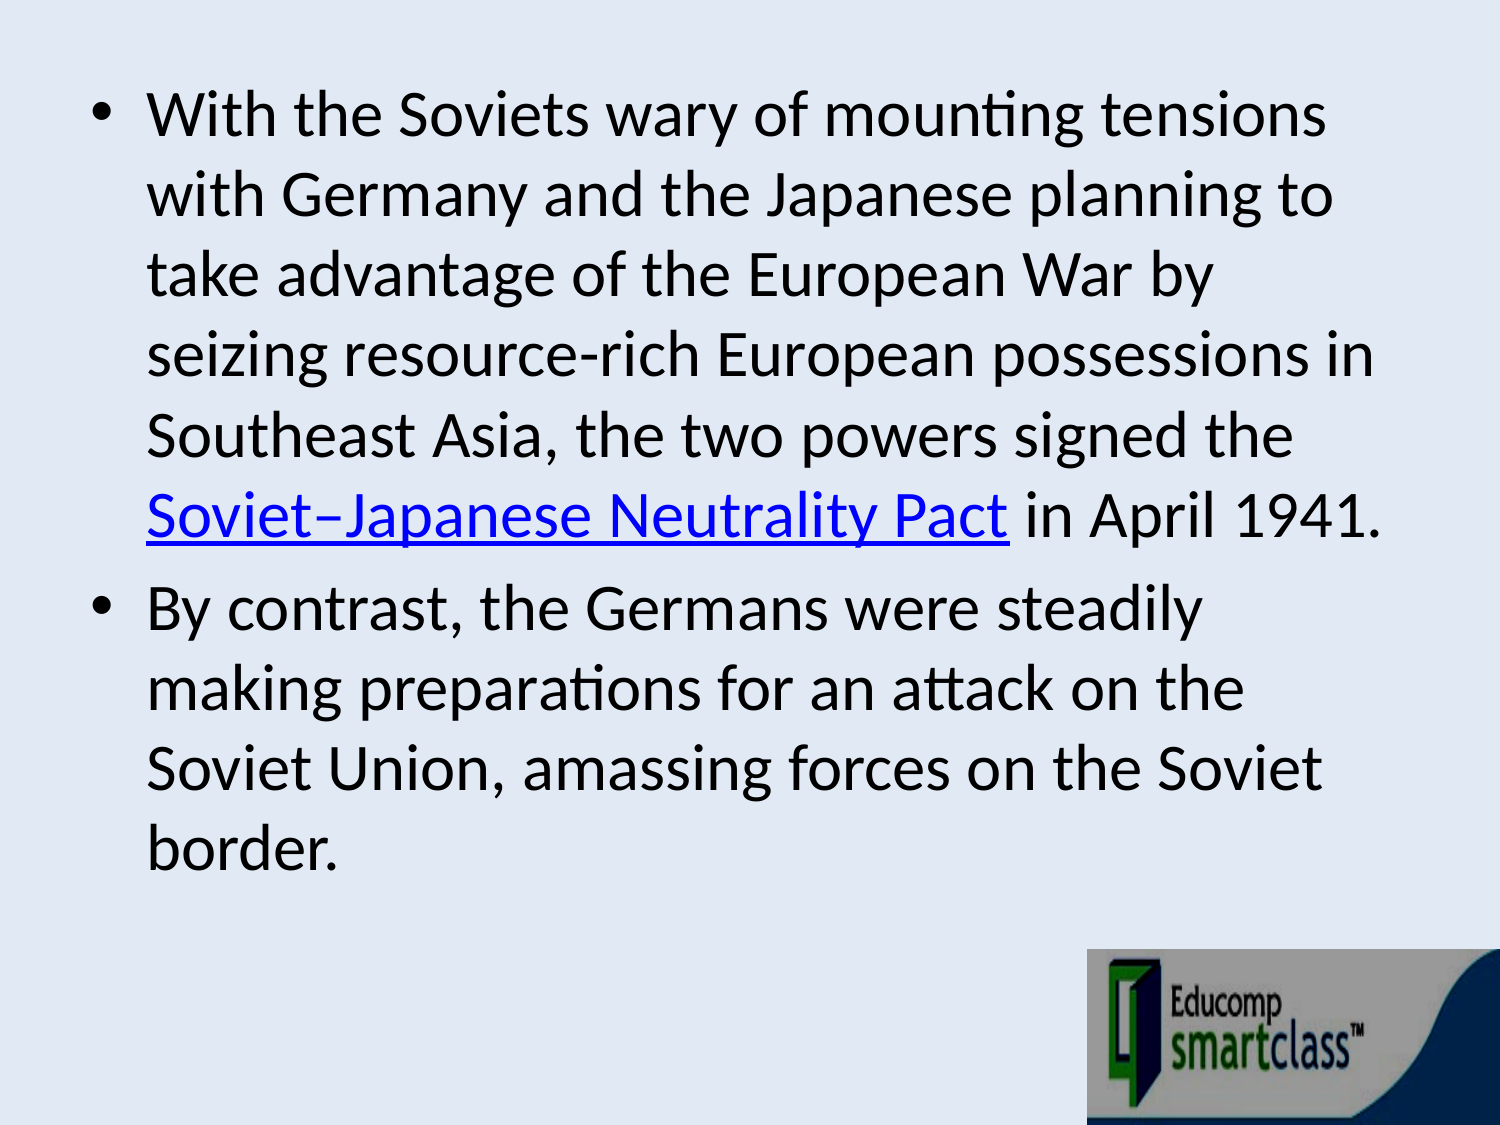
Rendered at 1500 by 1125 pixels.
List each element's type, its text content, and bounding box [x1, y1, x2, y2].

list With the Soviets wary of mounting tensions with Germany and the Japanese planning to take advantage of the European War by seizing resource-rich European possessions in Southeast Asia, the two powers signed the Soviet–Japanese Neutrality Pact in April 1941. By contrast, the Germans were steadily making preparations for an attack on the Soviet Union, amassing forces on the Soviet border. [75, 62, 1425, 1005]
picture [1087, 949, 1500, 1125]
